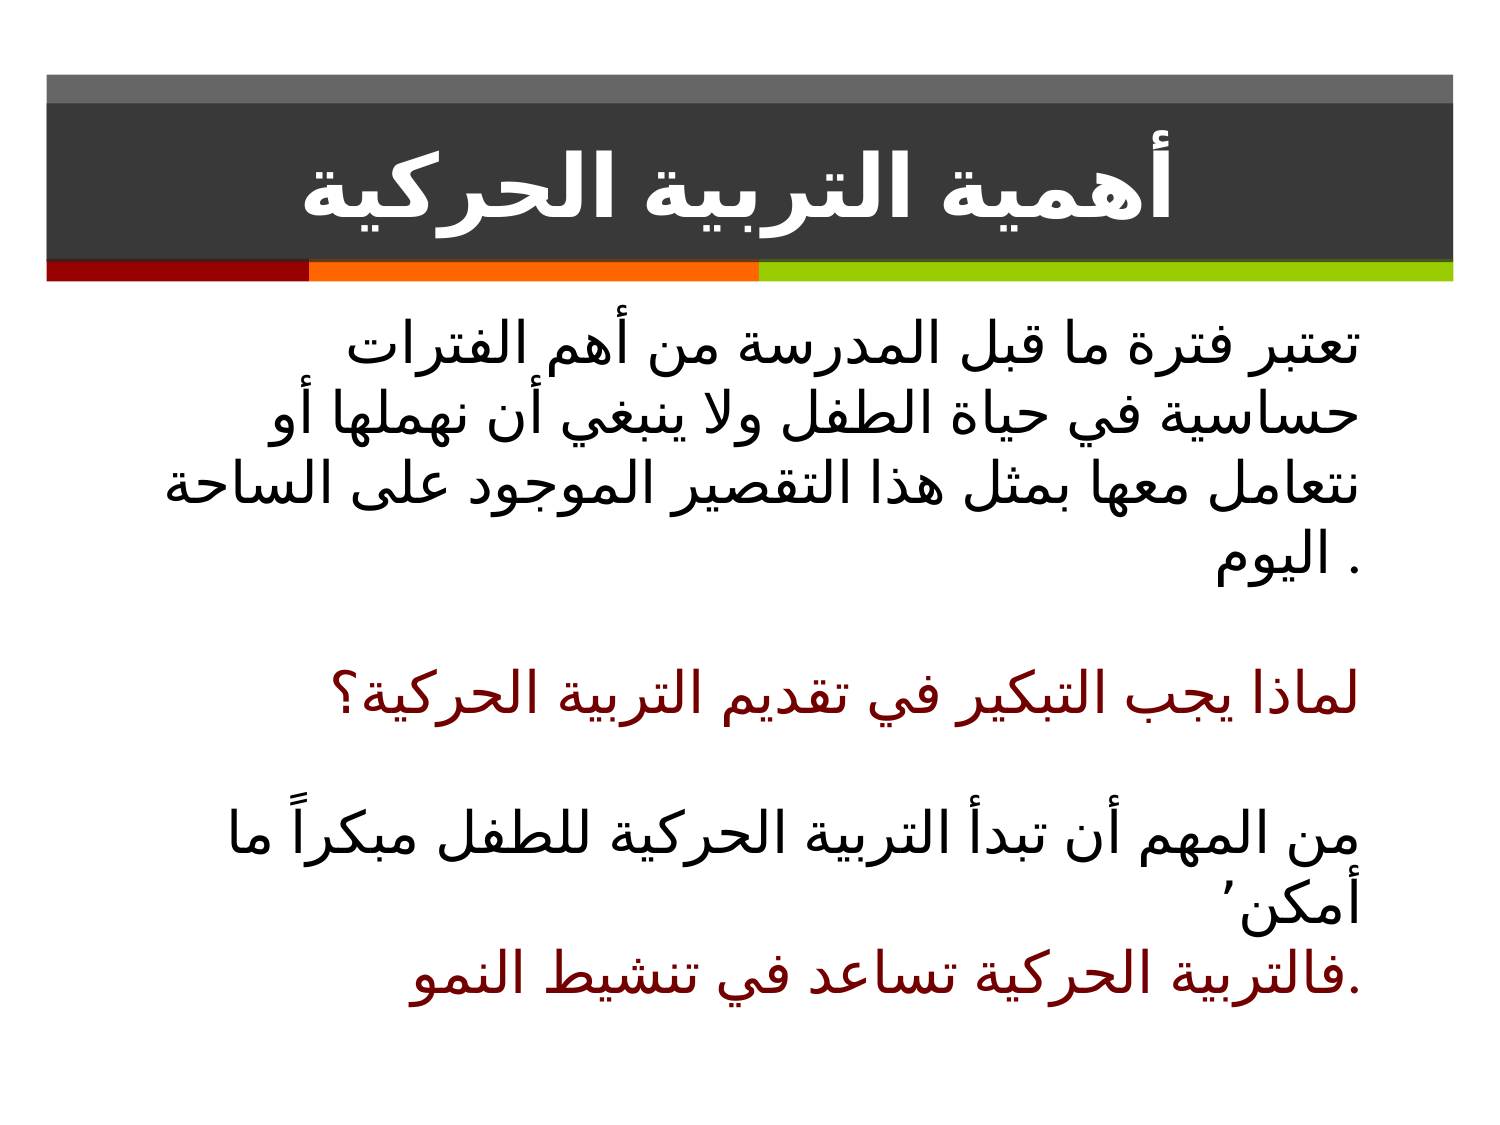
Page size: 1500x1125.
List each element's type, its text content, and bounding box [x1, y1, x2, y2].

title أهمية التربية الحركية [46, 103, 1454, 263]
text_box تعتبر فترة ما قبل المدرسة من أهم الفترات حساسية في حياة الطفل ولا ينبغي أن نهملها أو نتعامل معها بمثل هذا التقصير الموجود على الساحة اليوم . لماذا يجب التبكير في تقديم التربية الحركية؟ من المهم أن تبدأ التربية الحركية للطفل مبكراً ما أمكن٬ فالتربية الحركية تساعد في تنشيط النمو. [126, 297, 1377, 1125]
